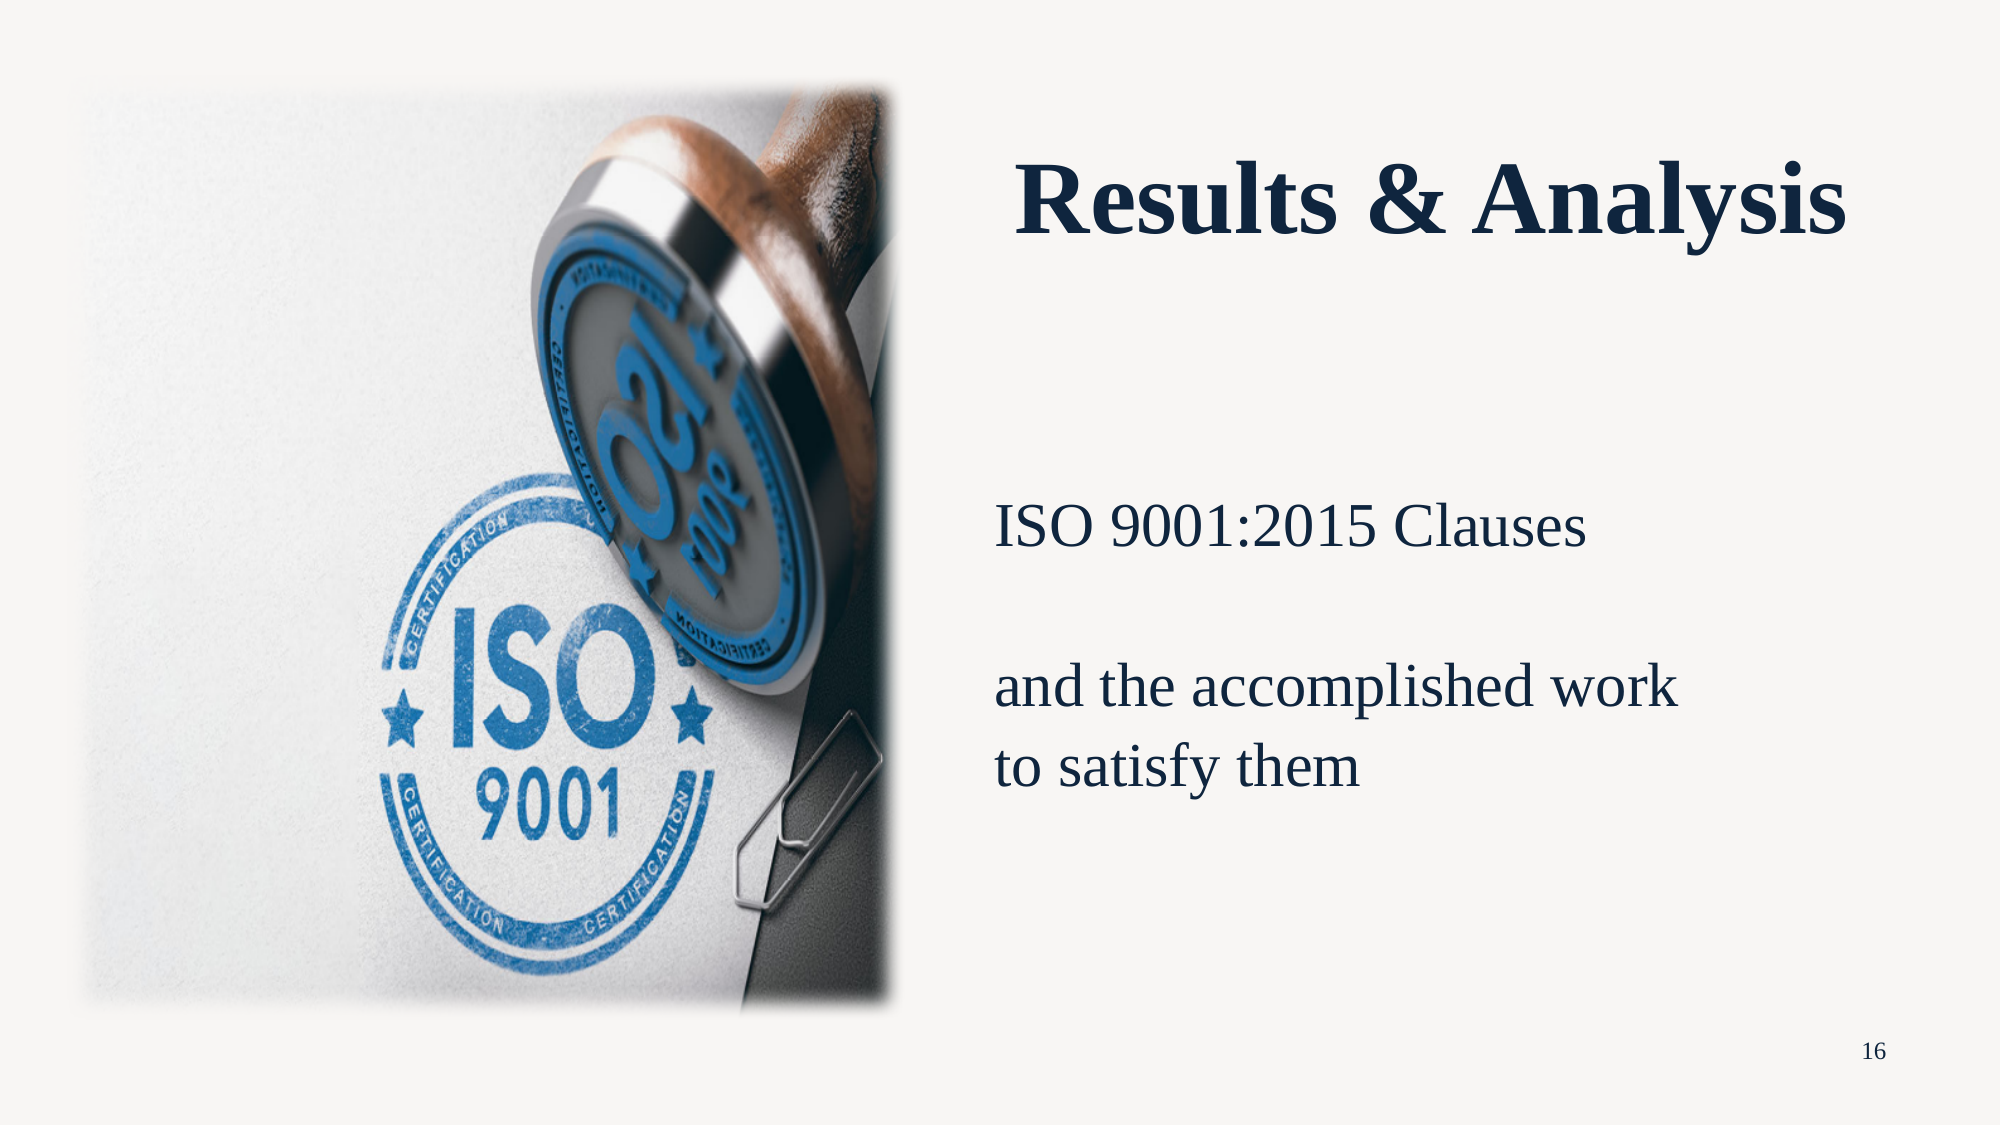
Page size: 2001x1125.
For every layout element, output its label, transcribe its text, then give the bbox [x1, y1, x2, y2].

picture [67, 75, 905, 1020]
text_box ISO 9001:2015 Clauses and the accomplished work to satisfy them [905, 477, 1741, 807]
title Results & Analysis [970, 119, 1894, 265]
slide_number 16 [1836, 1020, 1912, 1080]
